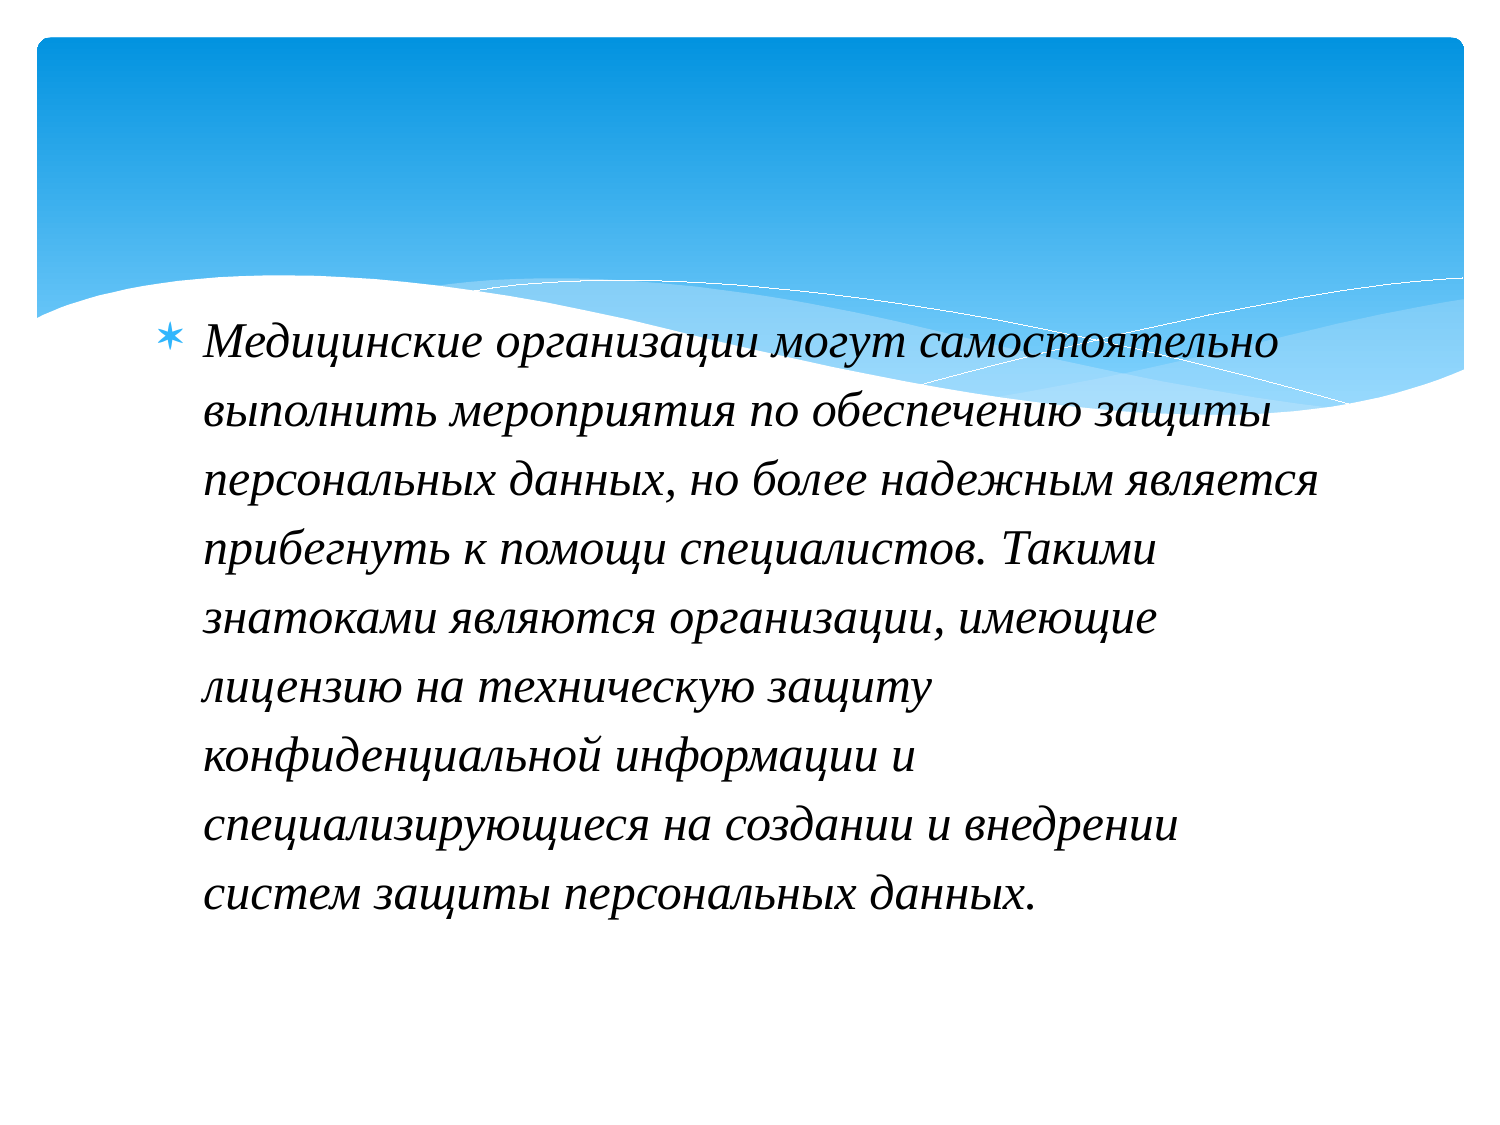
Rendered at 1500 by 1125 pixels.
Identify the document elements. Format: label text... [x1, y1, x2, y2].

list Медицинские организации могут самостоятельно выполнить мероприятия по обеспечению защиты персональных данных, но более надежным является прибегнуть к помощи специалистов. Такими знатоками являются организации, имеющие лицензию на техническую защиту конфиденциальной информации и специализирующиеся на создании и внедрении систем защиты персональных данных. [143, 290, 1359, 1005]
